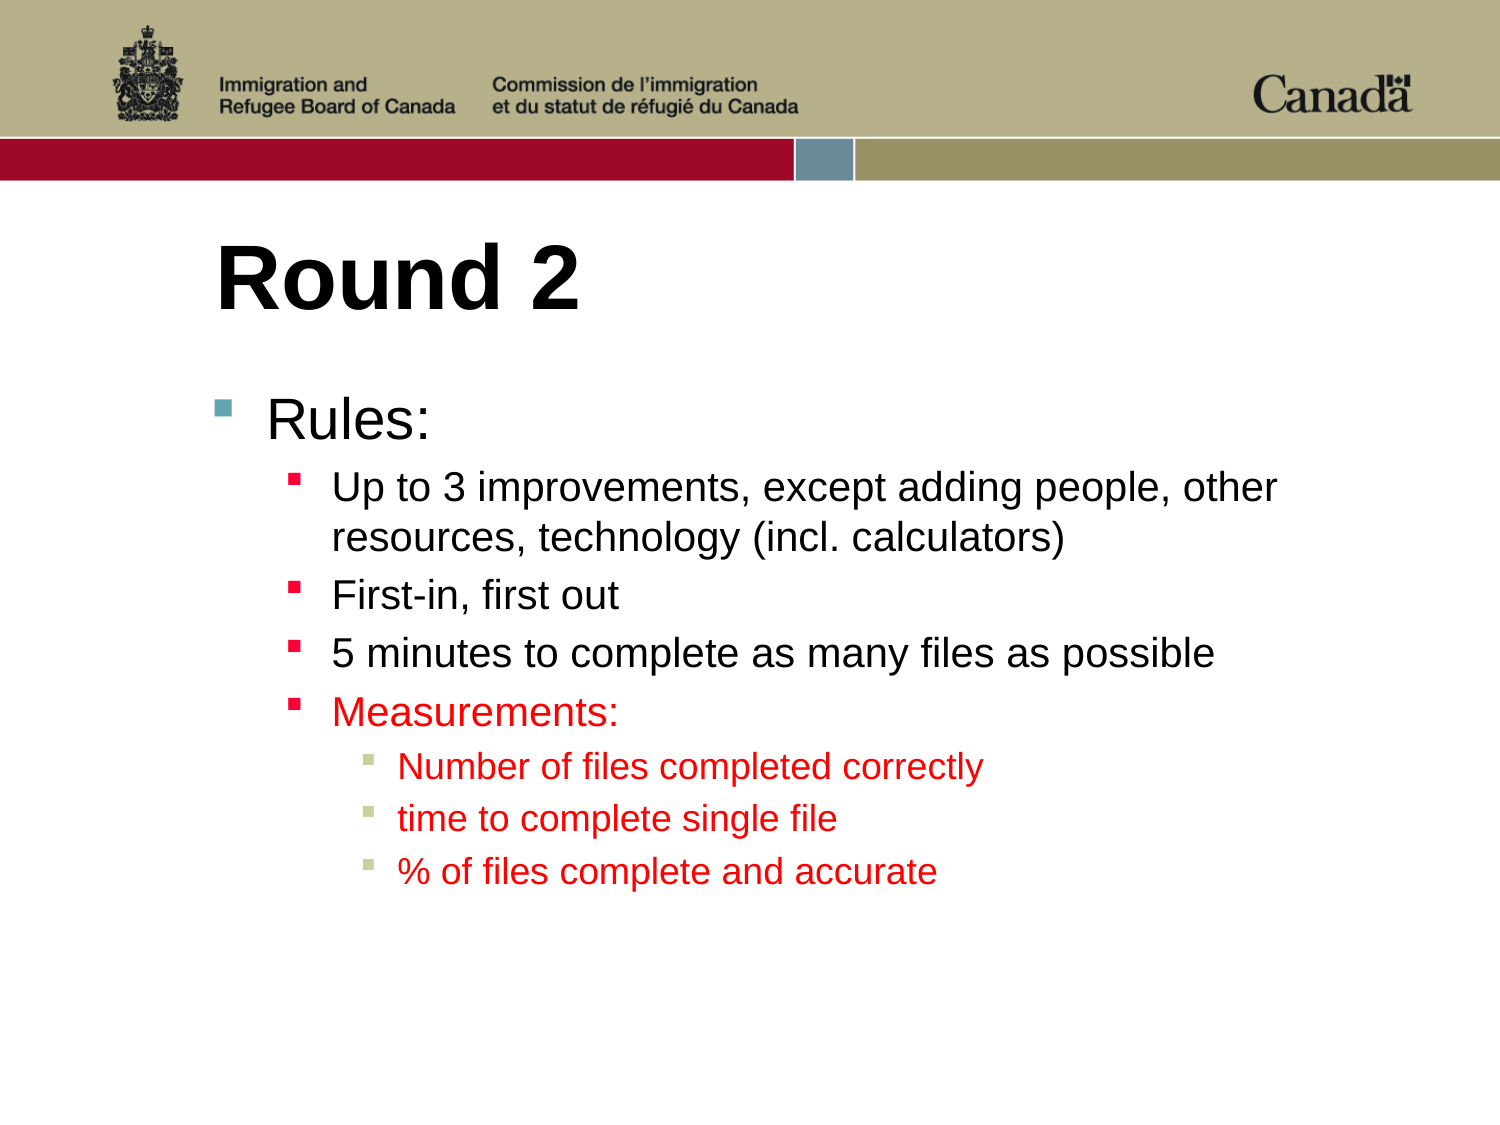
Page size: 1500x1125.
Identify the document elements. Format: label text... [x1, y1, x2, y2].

list Rules: Up to 3 improvements, except adding people, other resources, technology (incl. calculators) First-in, first out 5 minutes to complete as many files as possible Measurements: Number of files completed correctly time to complete single file % of files complete and accurate [194, 373, 1408, 911]
title Round 2 [200, 237, 1413, 425]
picture [0, 0, 1500, 1125]
